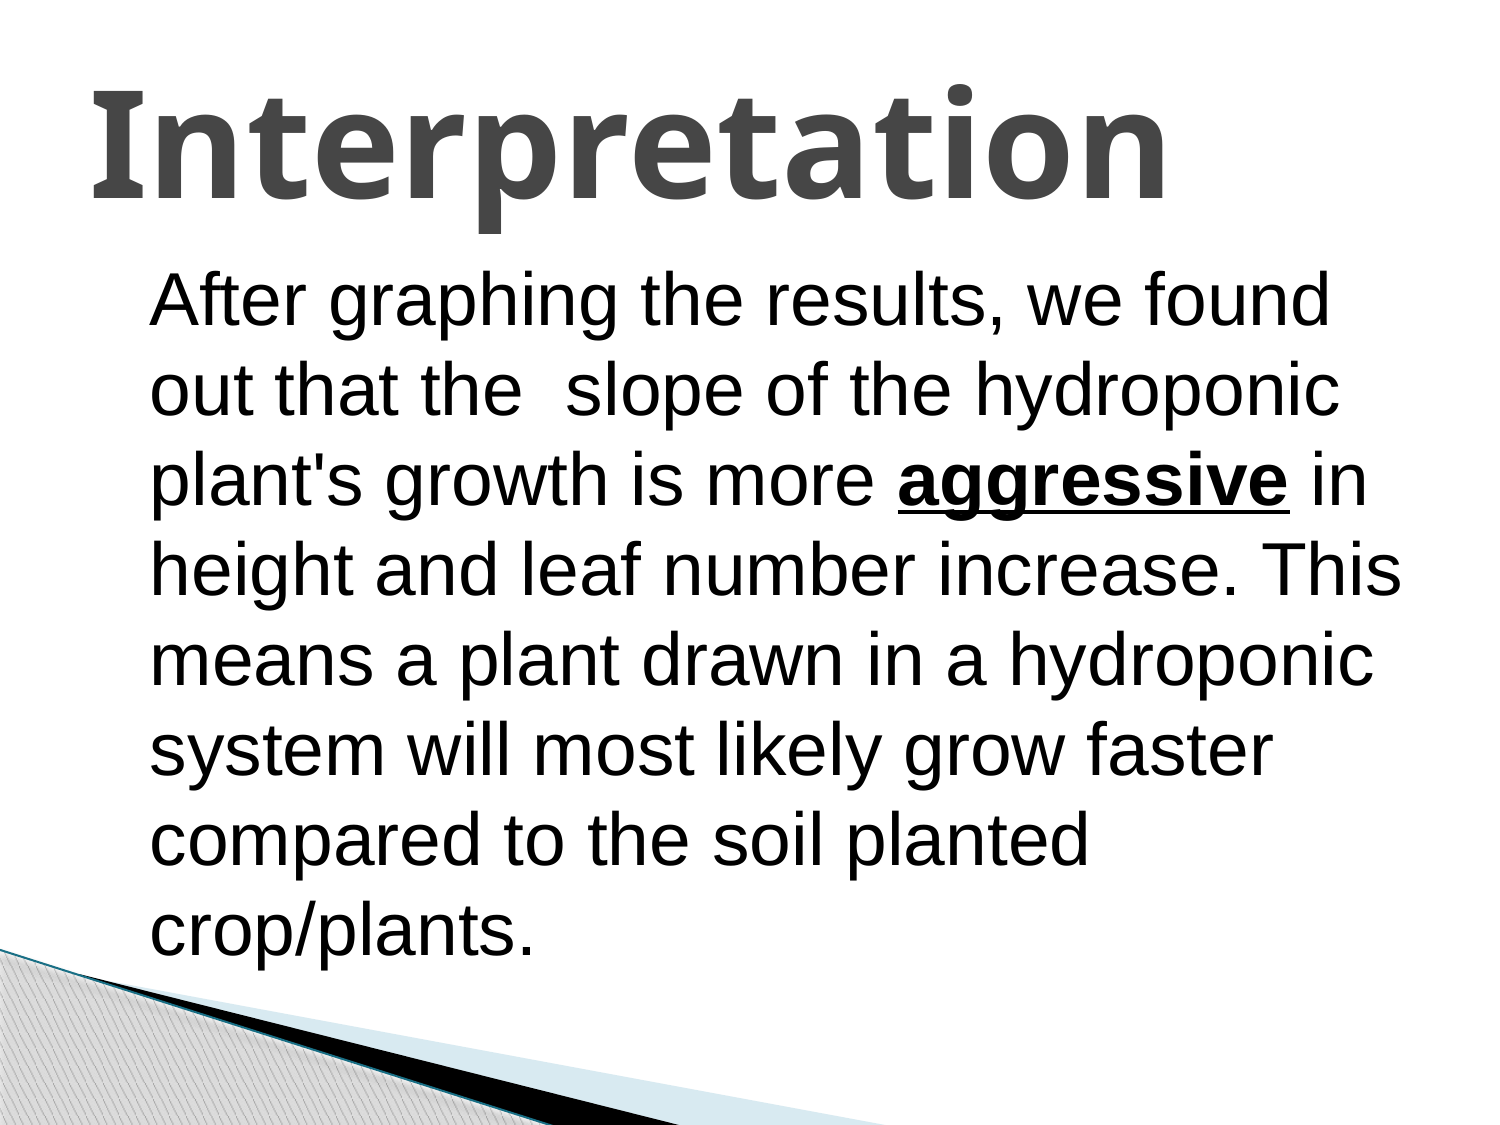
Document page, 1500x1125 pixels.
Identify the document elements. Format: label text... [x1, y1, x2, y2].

title Interpretation [75, 45, 1425, 233]
list After graphing the results, we found out that the slope of the hydroponic plant's growth is more aggressive in height and leaf number increase. This means a plant drawn in a hydroponic system will most likely grow faster compared to the soil planted crop/plants. [75, 243, 1425, 986]
